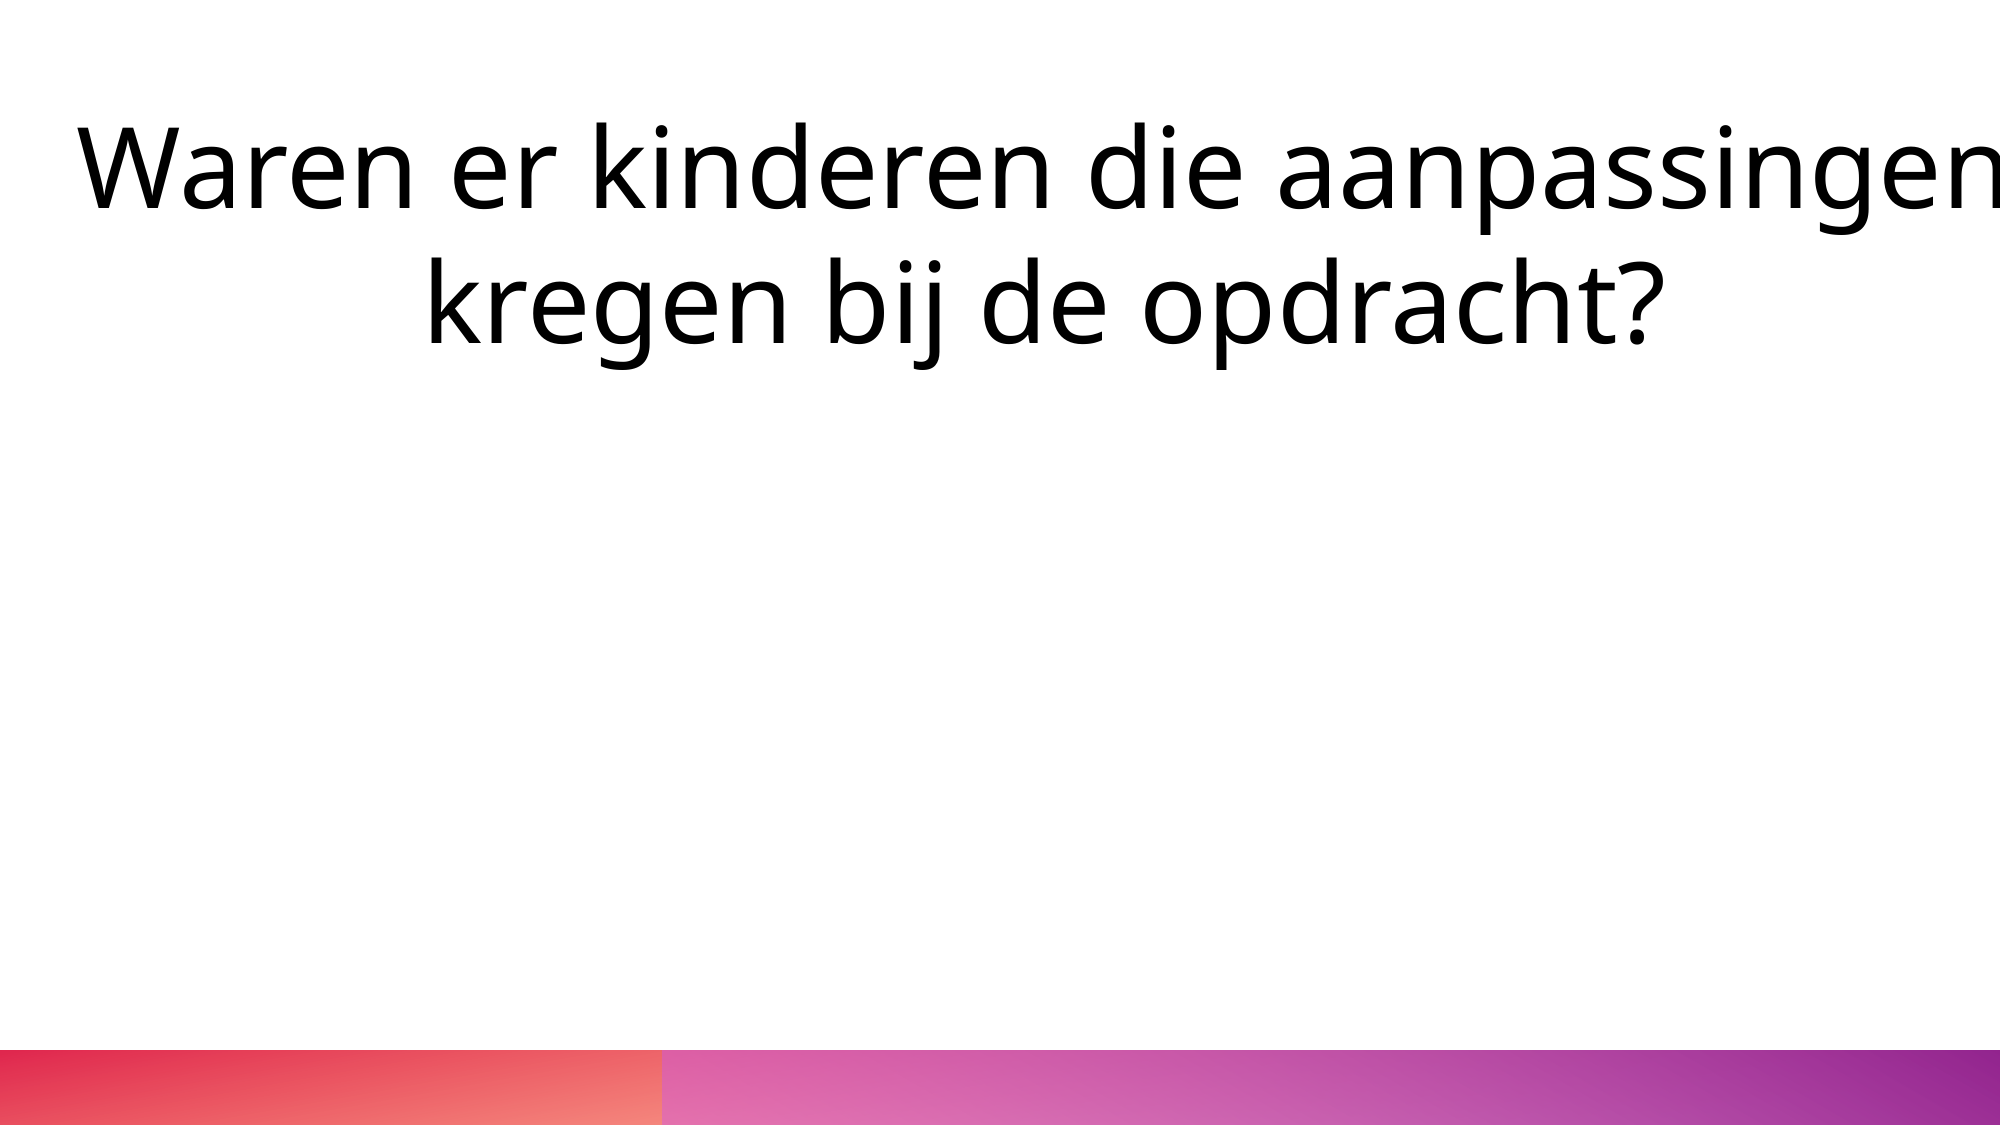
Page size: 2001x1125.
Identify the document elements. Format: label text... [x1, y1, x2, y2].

text_box Waren er kinderen die aanpassingen kregen bij de opdracht? [61, 88, 2000, 374]
